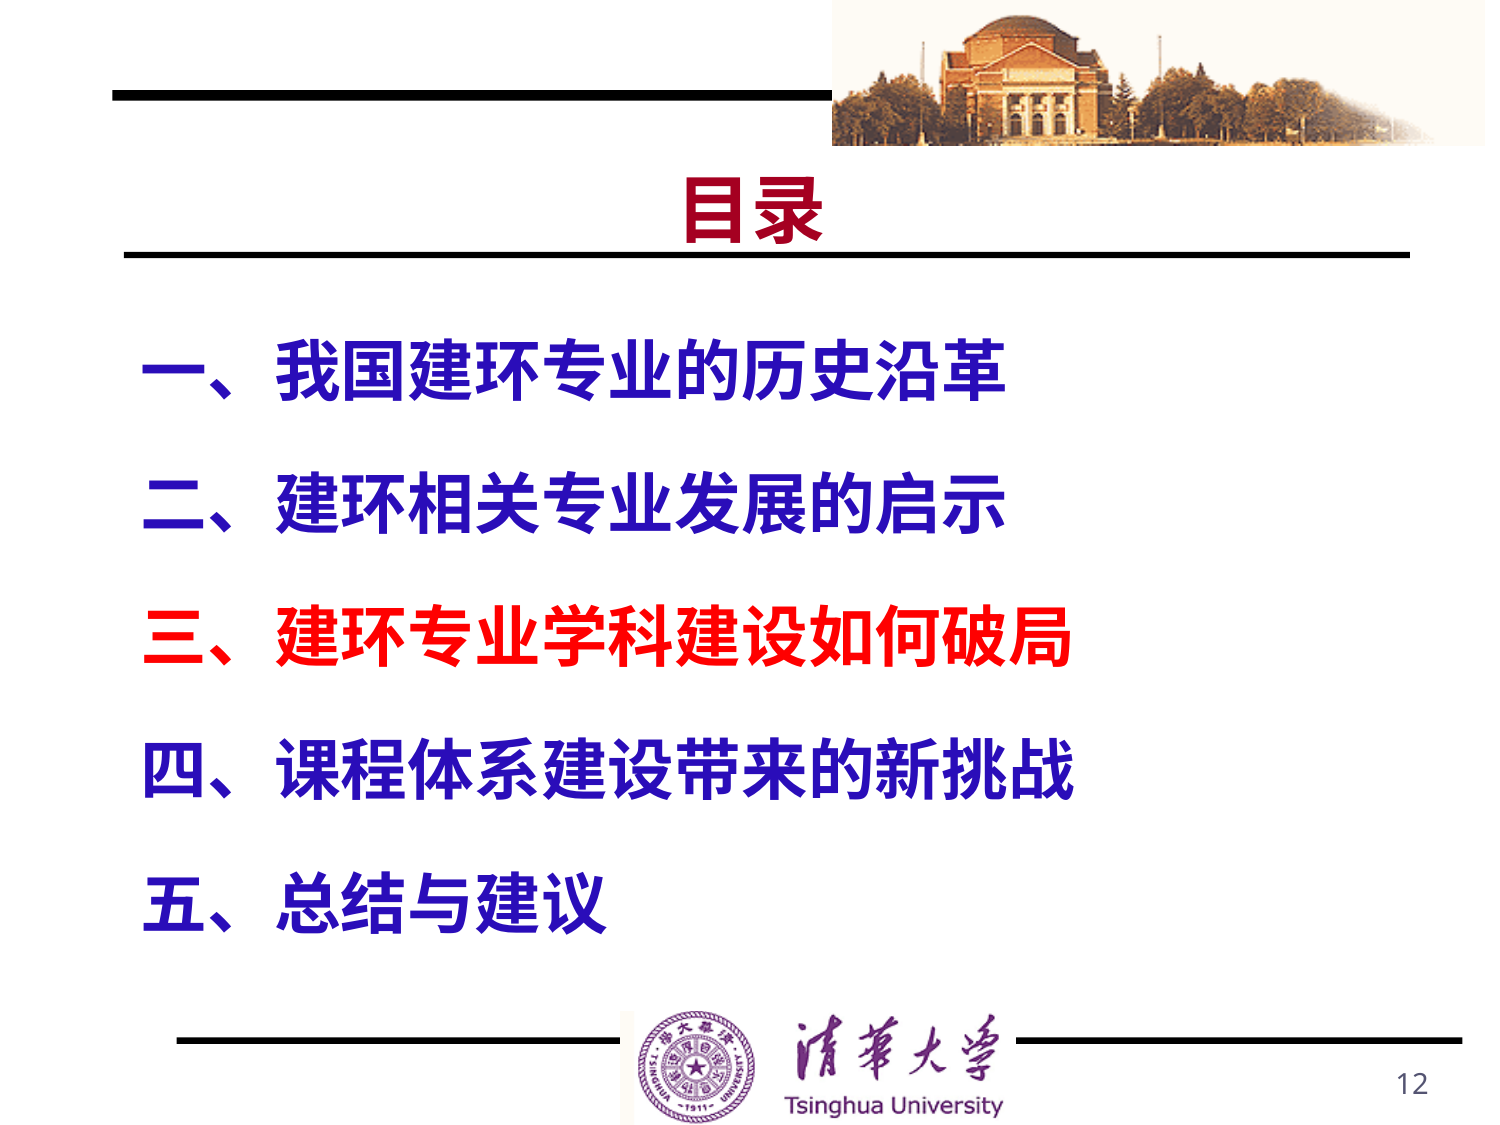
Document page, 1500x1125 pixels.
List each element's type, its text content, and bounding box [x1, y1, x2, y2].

picture [620, 1024, 1016, 1125]
title 目录 [76, 169, 1428, 245]
list 一、我国建环专业的历史沿革 二、建环相关专业发展的启示 三、建环专业学科建设如何破局 四、课程体系建设带来的新挑战 五、总结与建议 [125, 280, 1491, 1024]
picture [832, 0, 1485, 146]
